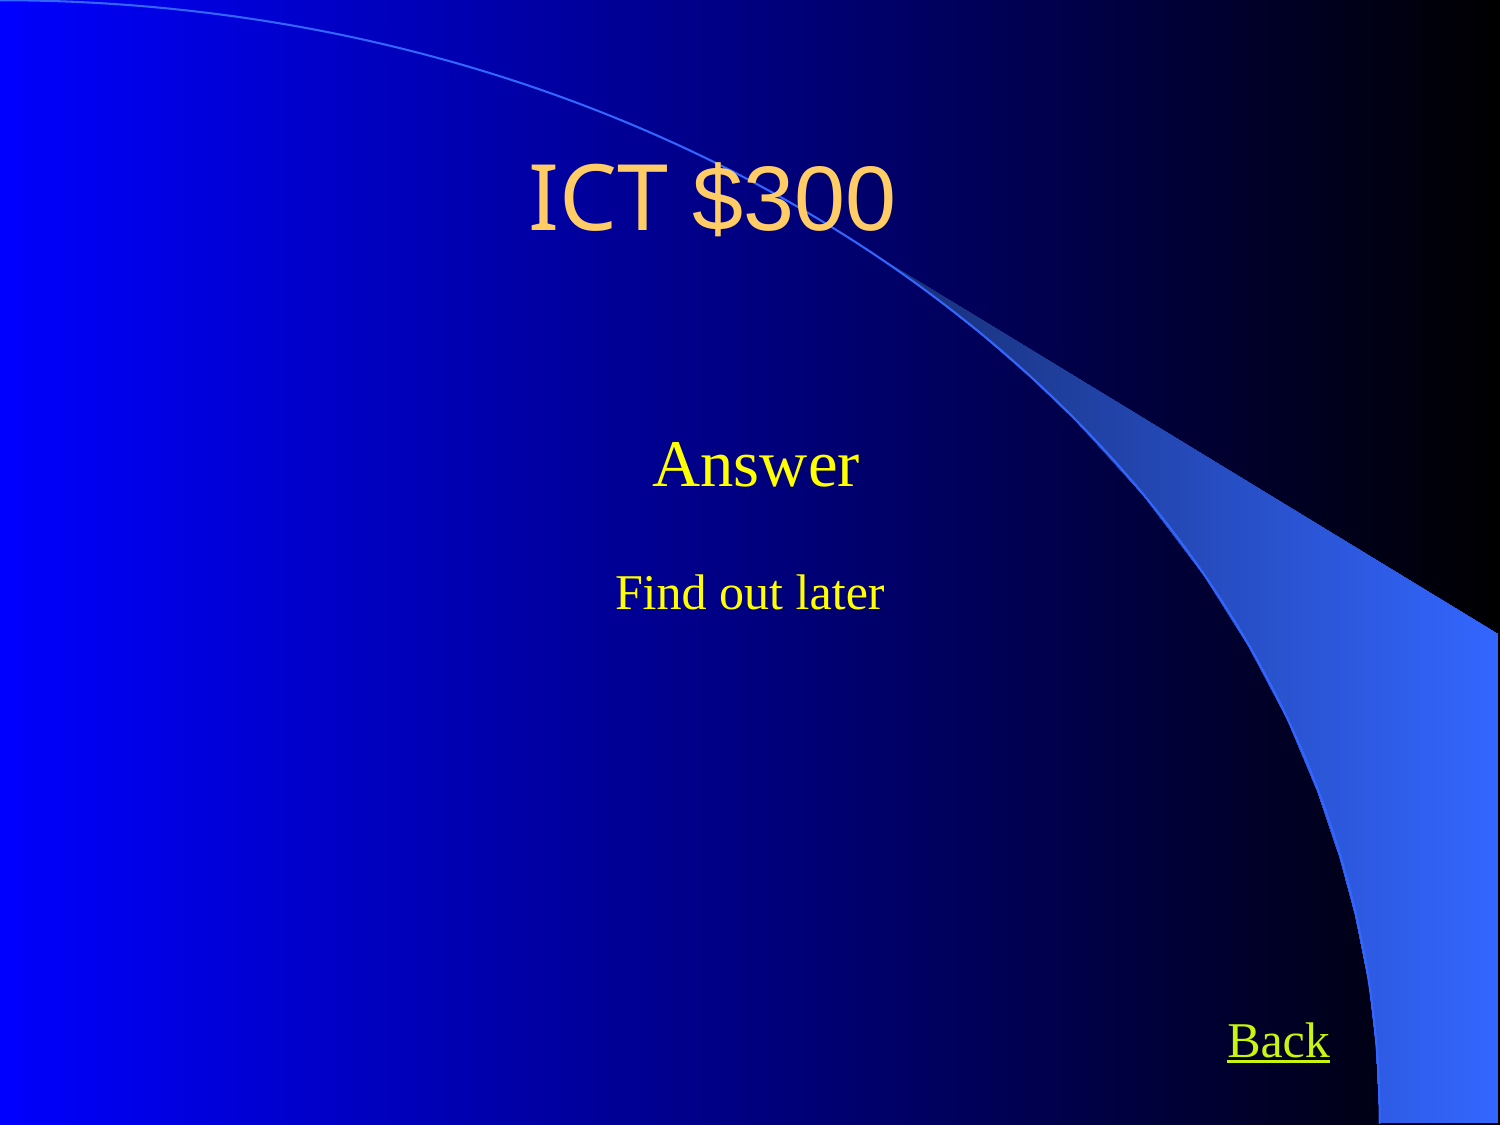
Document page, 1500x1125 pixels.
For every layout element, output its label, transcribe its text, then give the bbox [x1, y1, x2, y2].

title ICT $300 [24, 99, 1401, 288]
text_box Back [1212, 999, 1438, 1075]
text_box Answer Find out later [99, 412, 1413, 868]
